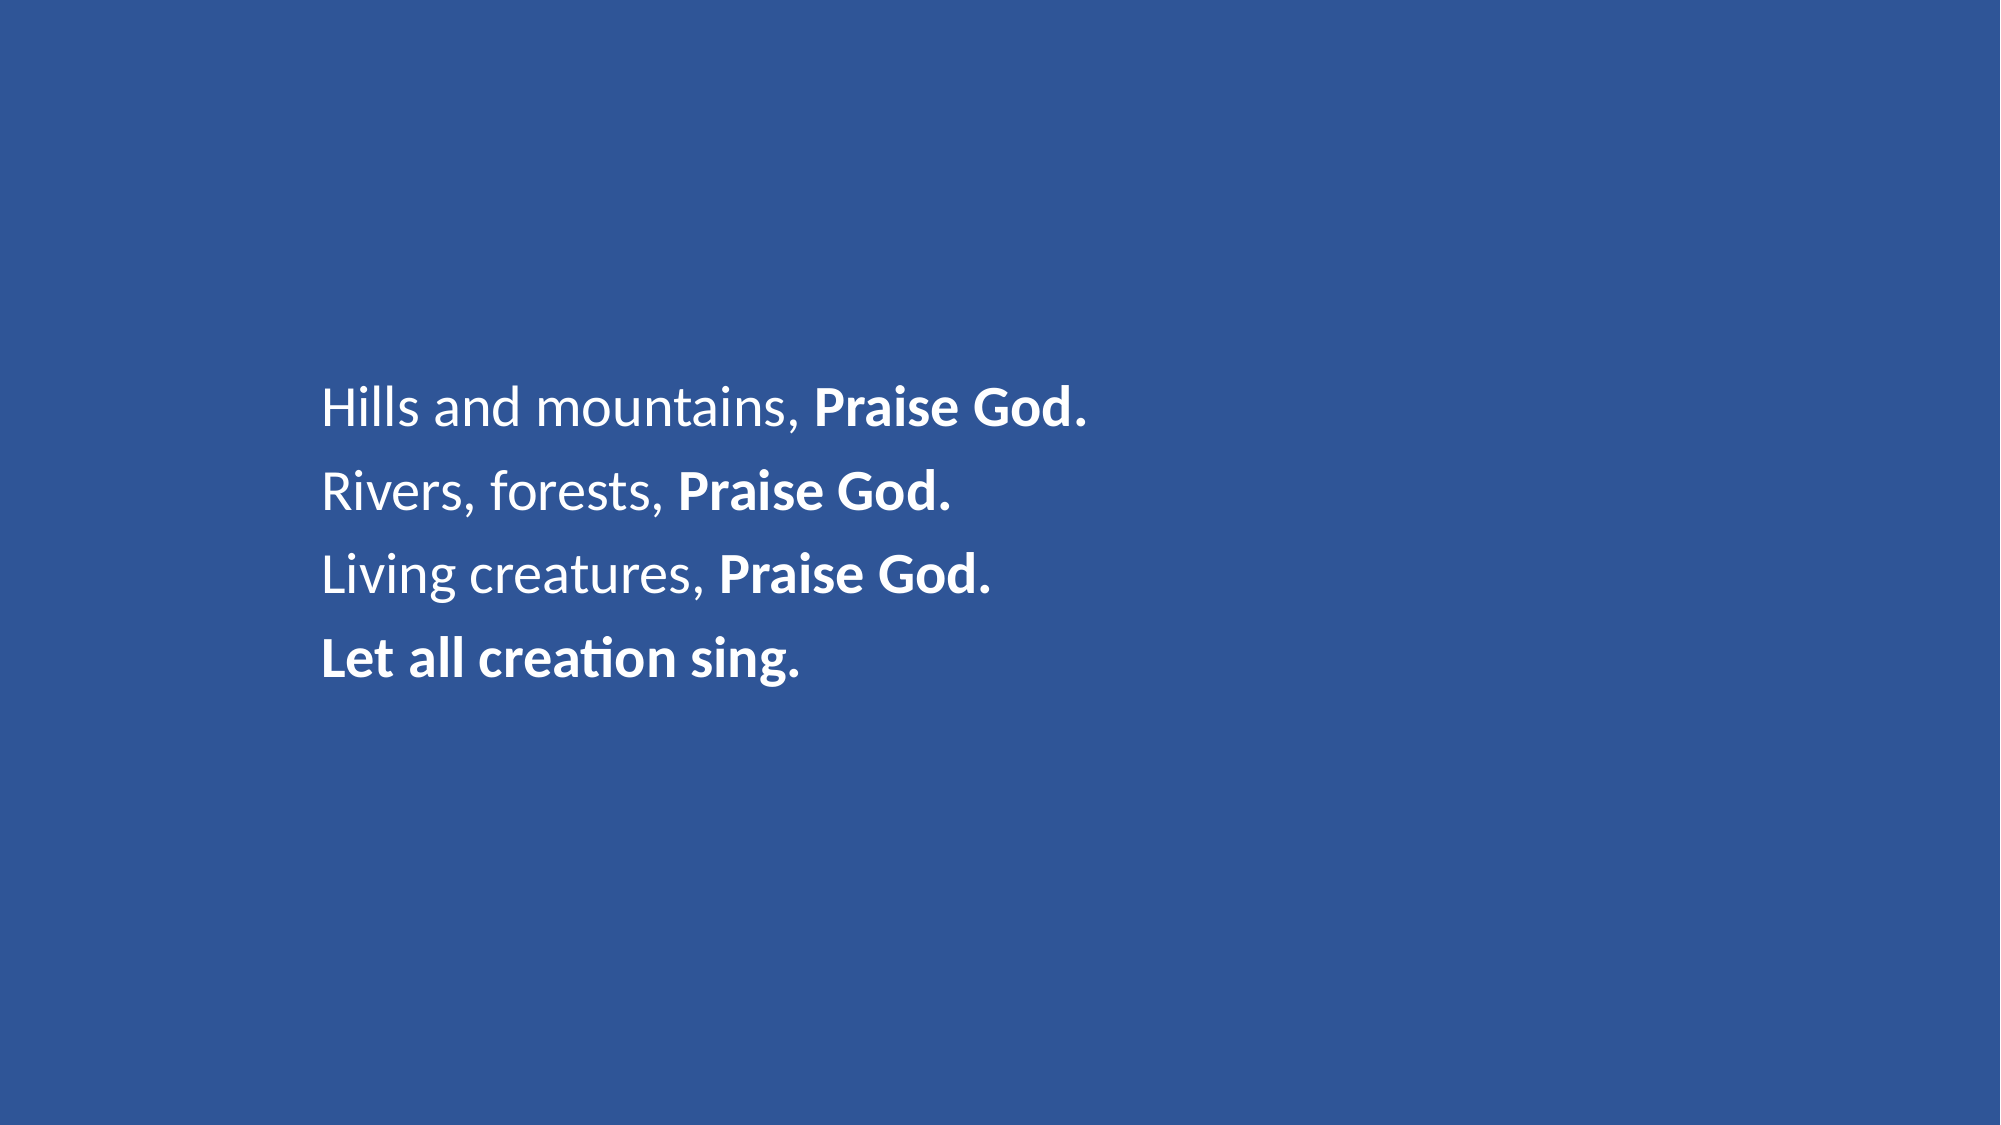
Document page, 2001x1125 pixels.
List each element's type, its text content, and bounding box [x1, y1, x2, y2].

list Hills and mountains, Praise God. Rivers, forests, Praise God. Living creatures, Praise God. Let all creation sing. [306, 368, 1694, 757]
